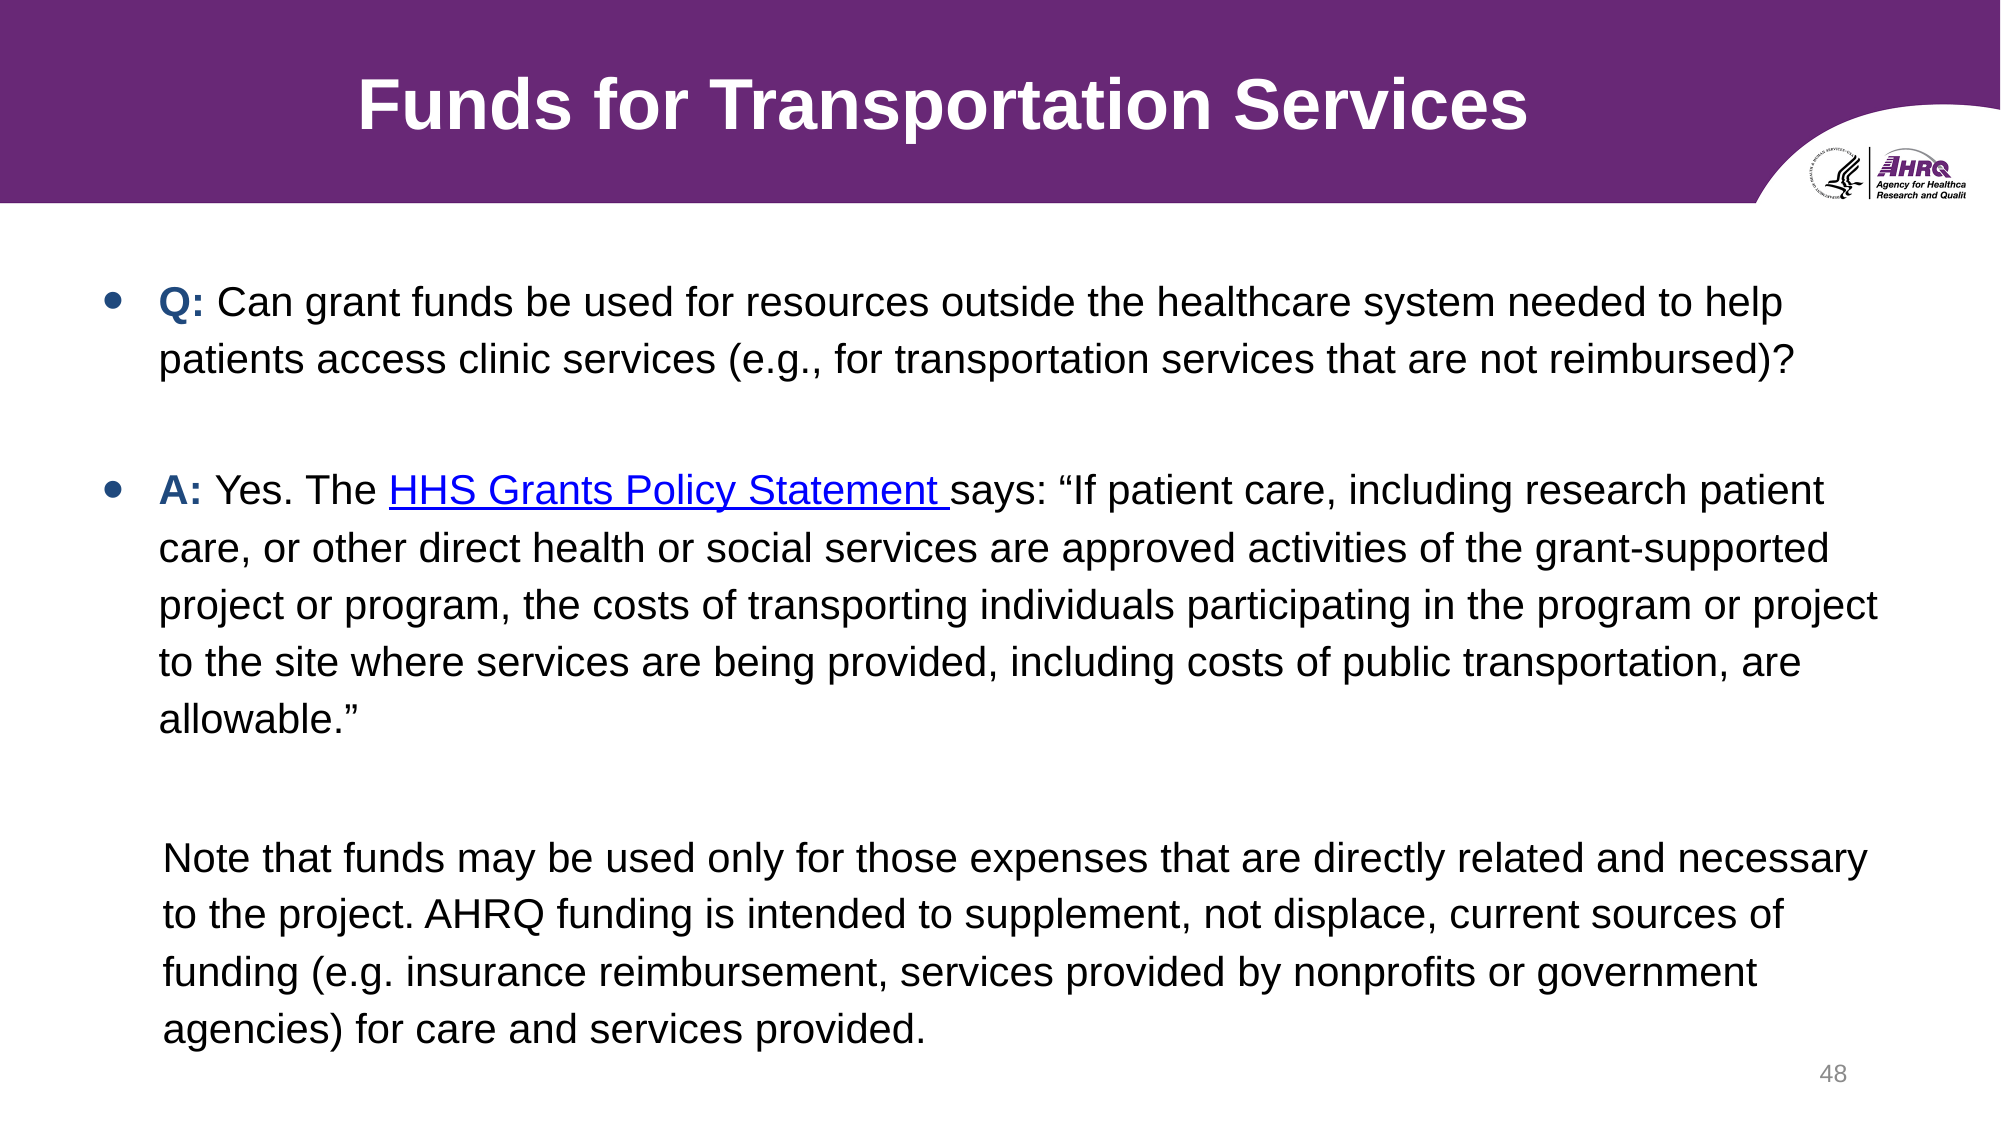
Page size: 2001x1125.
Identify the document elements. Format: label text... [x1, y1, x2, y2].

picture [0, 0, 2001, 1125]
list Q: Can grant funds be used for resources outside the healthcare system needed to help patients access clinic services (e.g., for transportation services that are not reimbursed)? A: Yes. The HHS Grants Policy Statement says: “If patient care, including research patient care, or other direct health or social services are approved activities of the grant-supported project or program, the costs of transporting individuals participating in the program or project to the site where services are being provided, including costs of public transportation, are allowable.” Note that funds may be used only for those expenses that are directly related and necessary to the project. AHRQ funding is intended to supplement, not displace, current sources of funding (e.g. insurance reimbursement, services provided by nonprofits or government agencies) for care and services provided. [87, 259, 1913, 1113]
slide_number 48 [1412, 1042, 1863, 1103]
title Funds for Transportation Services [75, 50, 1813, 152]
